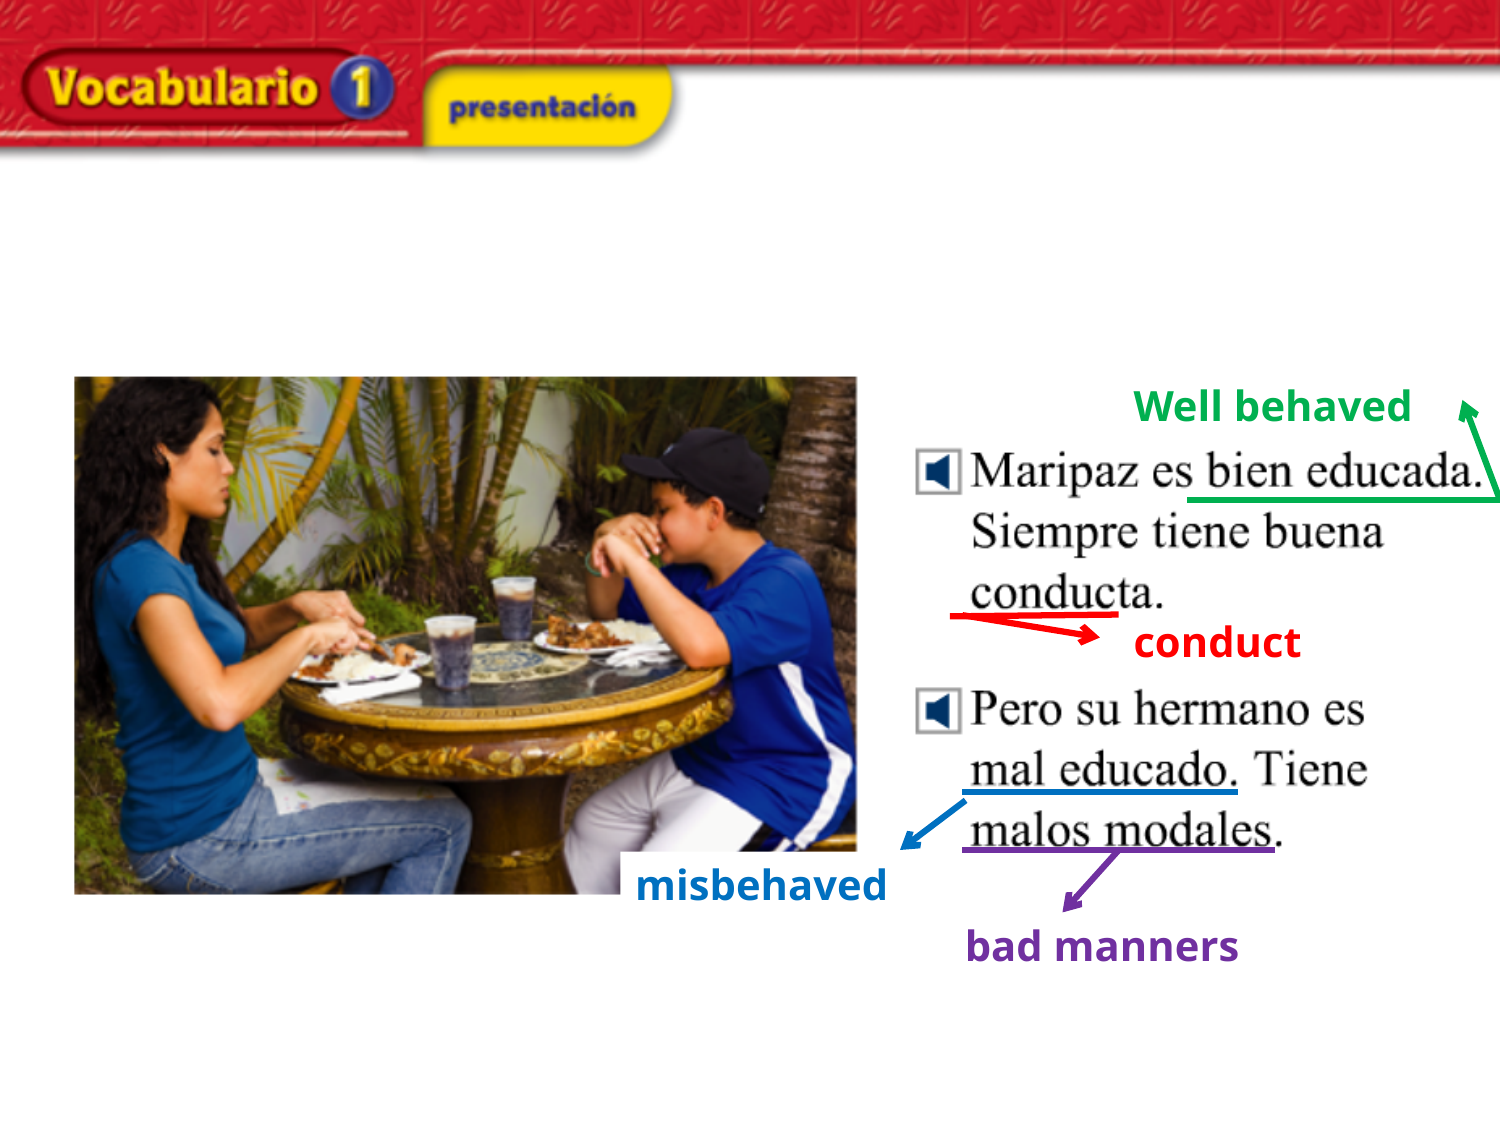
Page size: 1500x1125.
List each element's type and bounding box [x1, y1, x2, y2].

text_box [899, 800, 966, 851]
text_box [1062, 849, 1120, 913]
text_box [1462, 399, 1500, 501]
picture [0, 0, 1500, 1125]
text_box [962, 614, 1101, 638]
text_box [1098, 613, 1176, 617]
text_box [949, 613, 963, 617]
